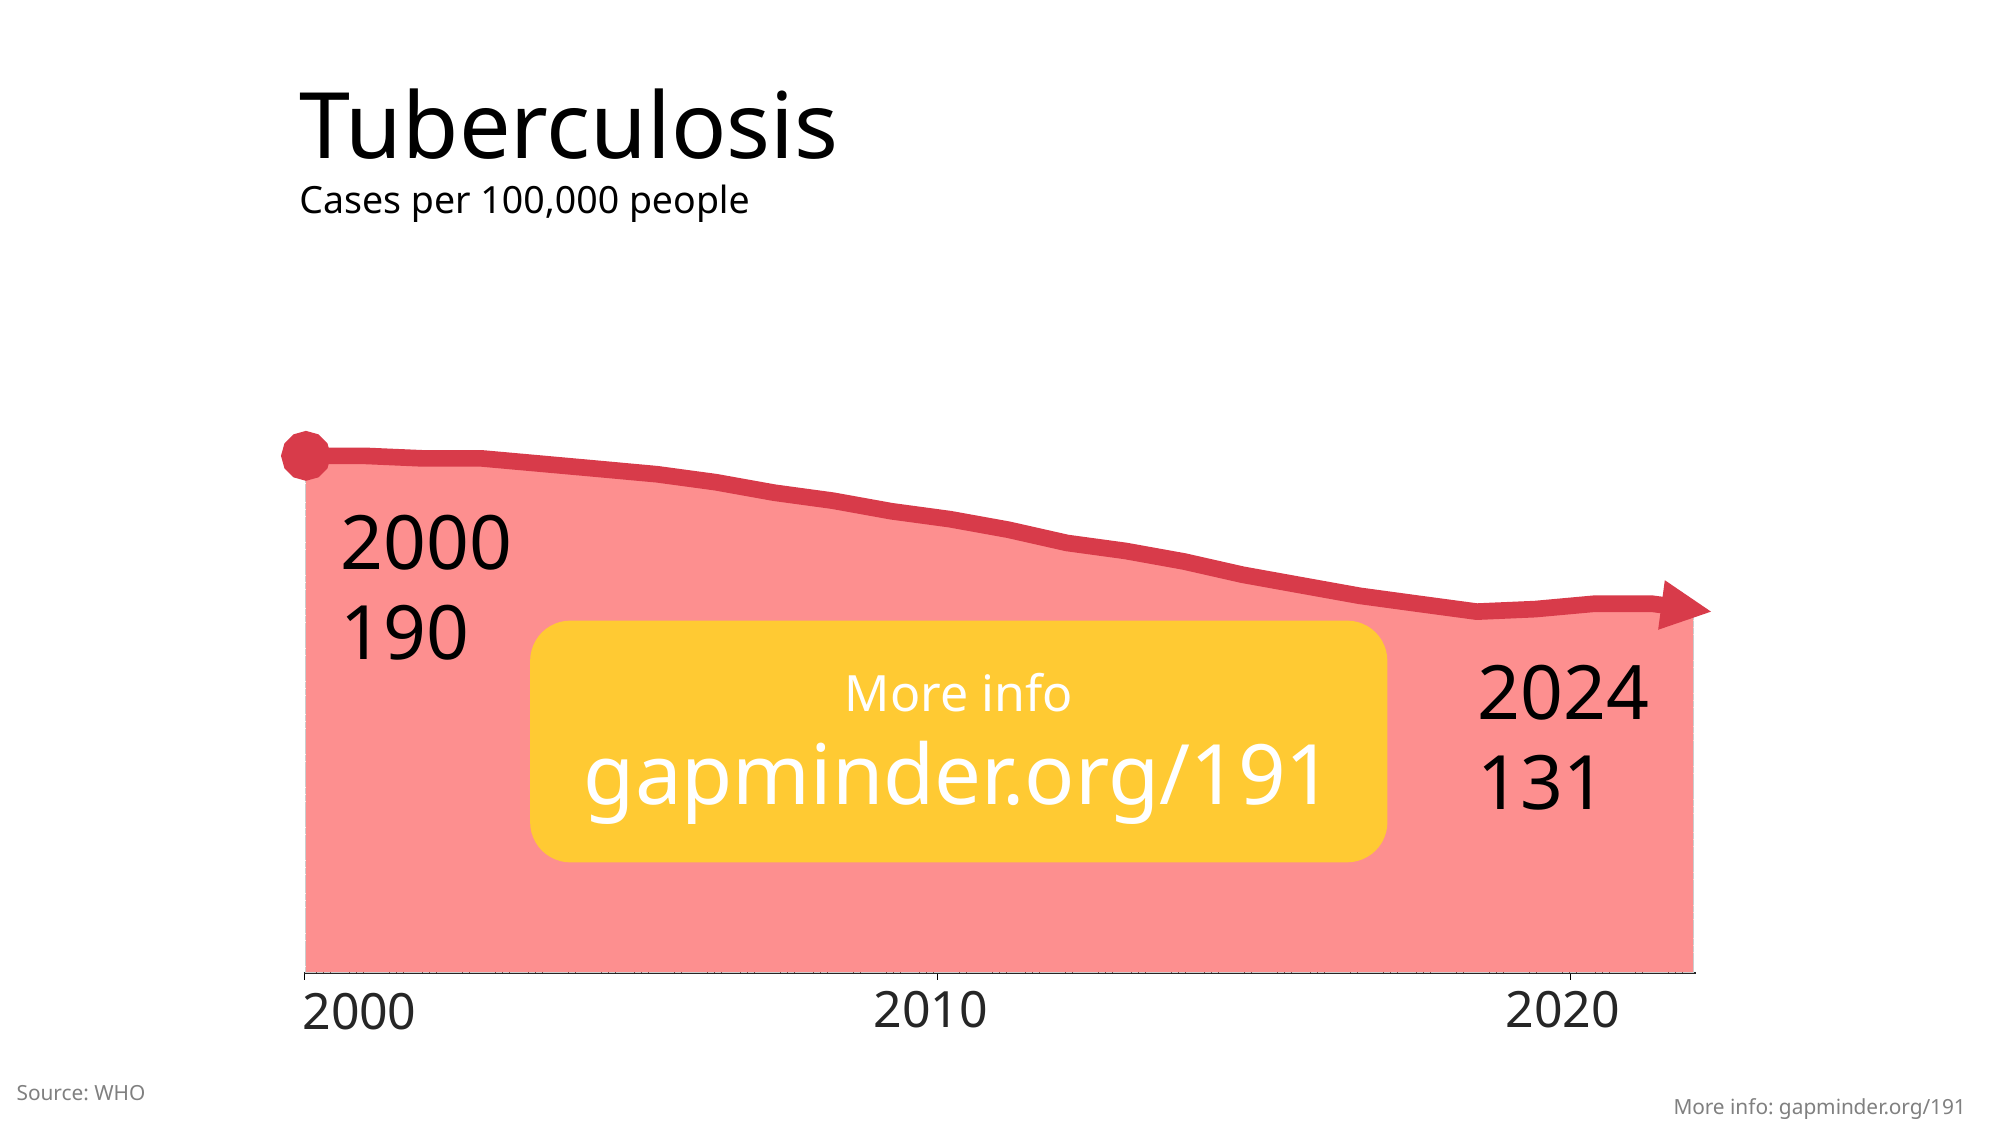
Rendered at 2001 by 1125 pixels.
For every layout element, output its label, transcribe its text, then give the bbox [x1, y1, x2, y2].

text_box [299, 449, 1712, 617]
text_box 2024 131 [1462, 637, 1691, 833]
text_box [284, 970, 1637, 1048]
text_box Tuberculosis Cases per 100,000 people [284, 59, 1873, 229]
text_box More info: gapminder.org/191 [1645, 1085, 1994, 1125]
text_box [310, 450, 1009, 529]
text_box Source: WHO [1, 1072, 505, 1113]
text_box More info gapminder.org/191 [529, 619, 1389, 864]
text_box 2000 190 [326, 487, 563, 683]
text_box [305, 456, 1694, 973]
